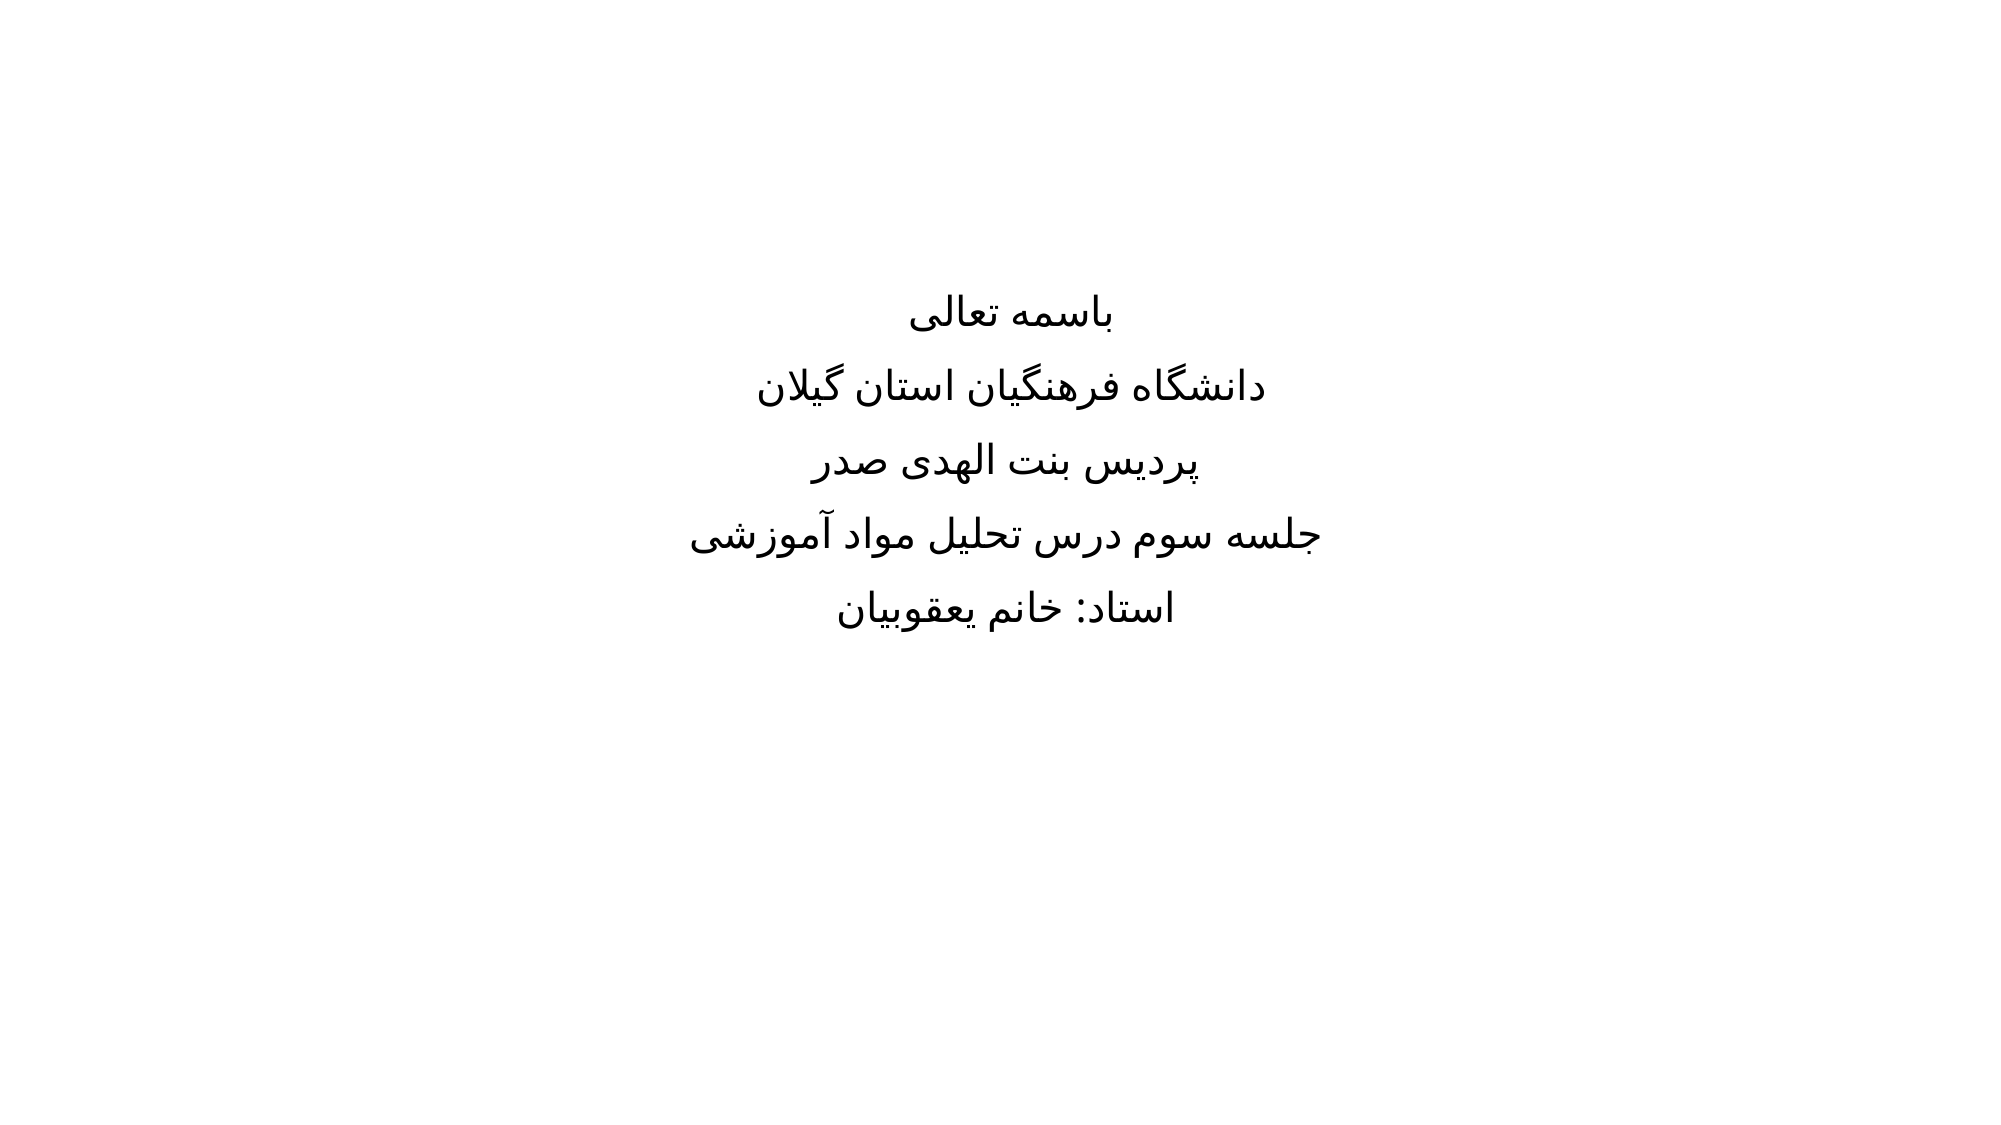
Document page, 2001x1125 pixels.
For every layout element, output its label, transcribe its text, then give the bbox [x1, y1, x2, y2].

title باسمه تعالی دانشگاه فرهنگیان استان گیلان پردیس بنت الهدی صدر جلسه سوم درس تحلیل مواد آموزشی استاد: خانم یعقوبیان [256, 246, 1757, 639]
